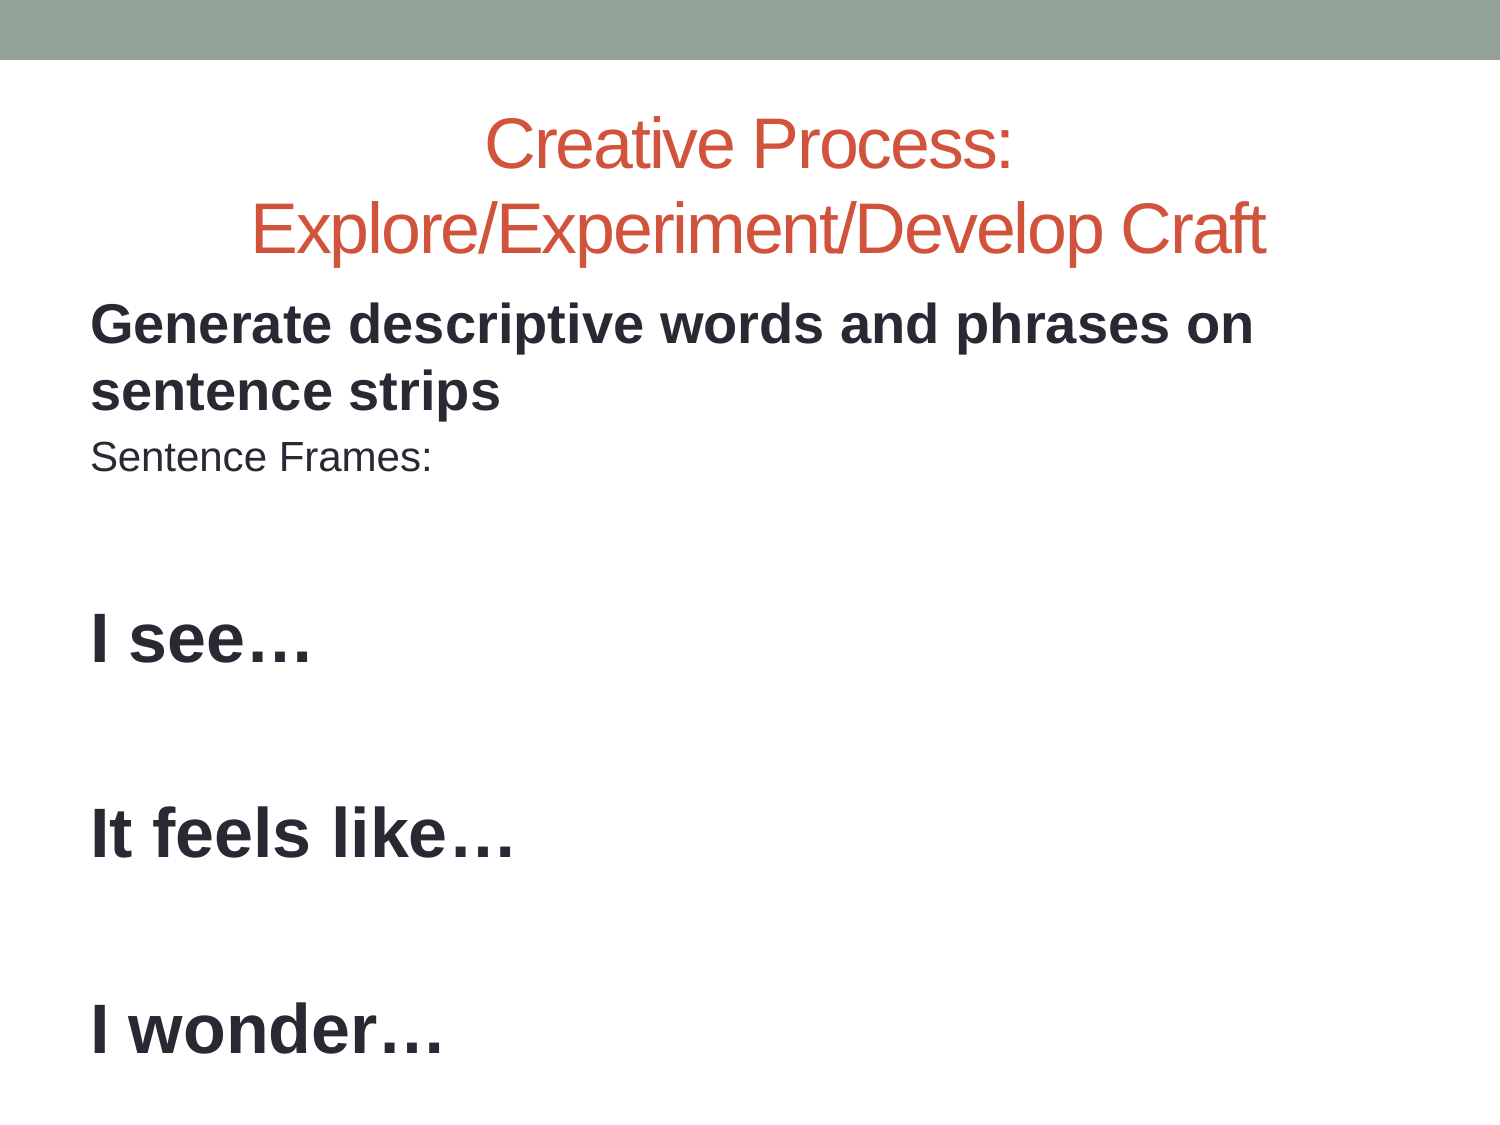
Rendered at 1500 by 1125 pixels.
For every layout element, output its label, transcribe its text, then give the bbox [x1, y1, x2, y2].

list Generate descriptive words and phrases on sentence strips Sentence Frames: I see… It feels like… I wonder… [75, 279, 1425, 1080]
title Creative Process: Explore/Experiment/Develop Craft [75, 88, 1425, 277]
